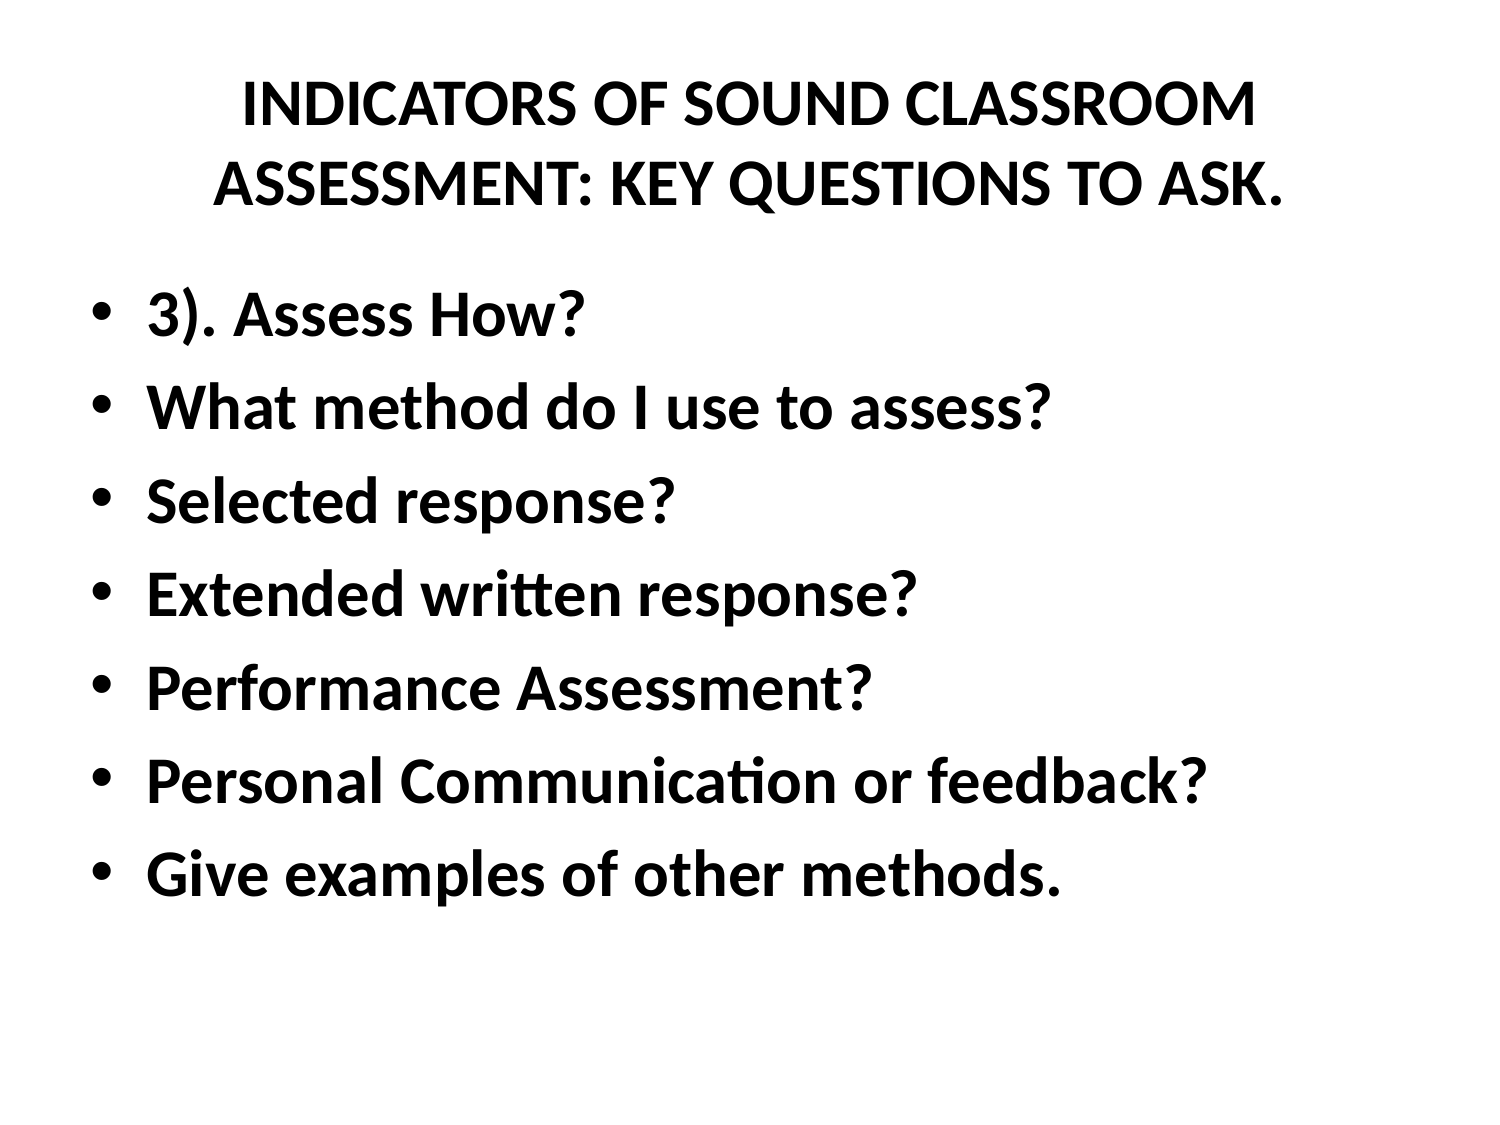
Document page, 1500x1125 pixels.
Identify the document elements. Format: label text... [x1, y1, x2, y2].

list 3). Assess How? What method do I use to assess? Selected response? Extended written response? Performance Assessment? Personal Communication or feedback? Give examples of other methods. [75, 262, 1425, 1005]
title INDICATORS OF SOUND CLASSROOM ASSESSMENT: KEY QUESTIONS TO ASK. [75, 45, 1425, 233]
